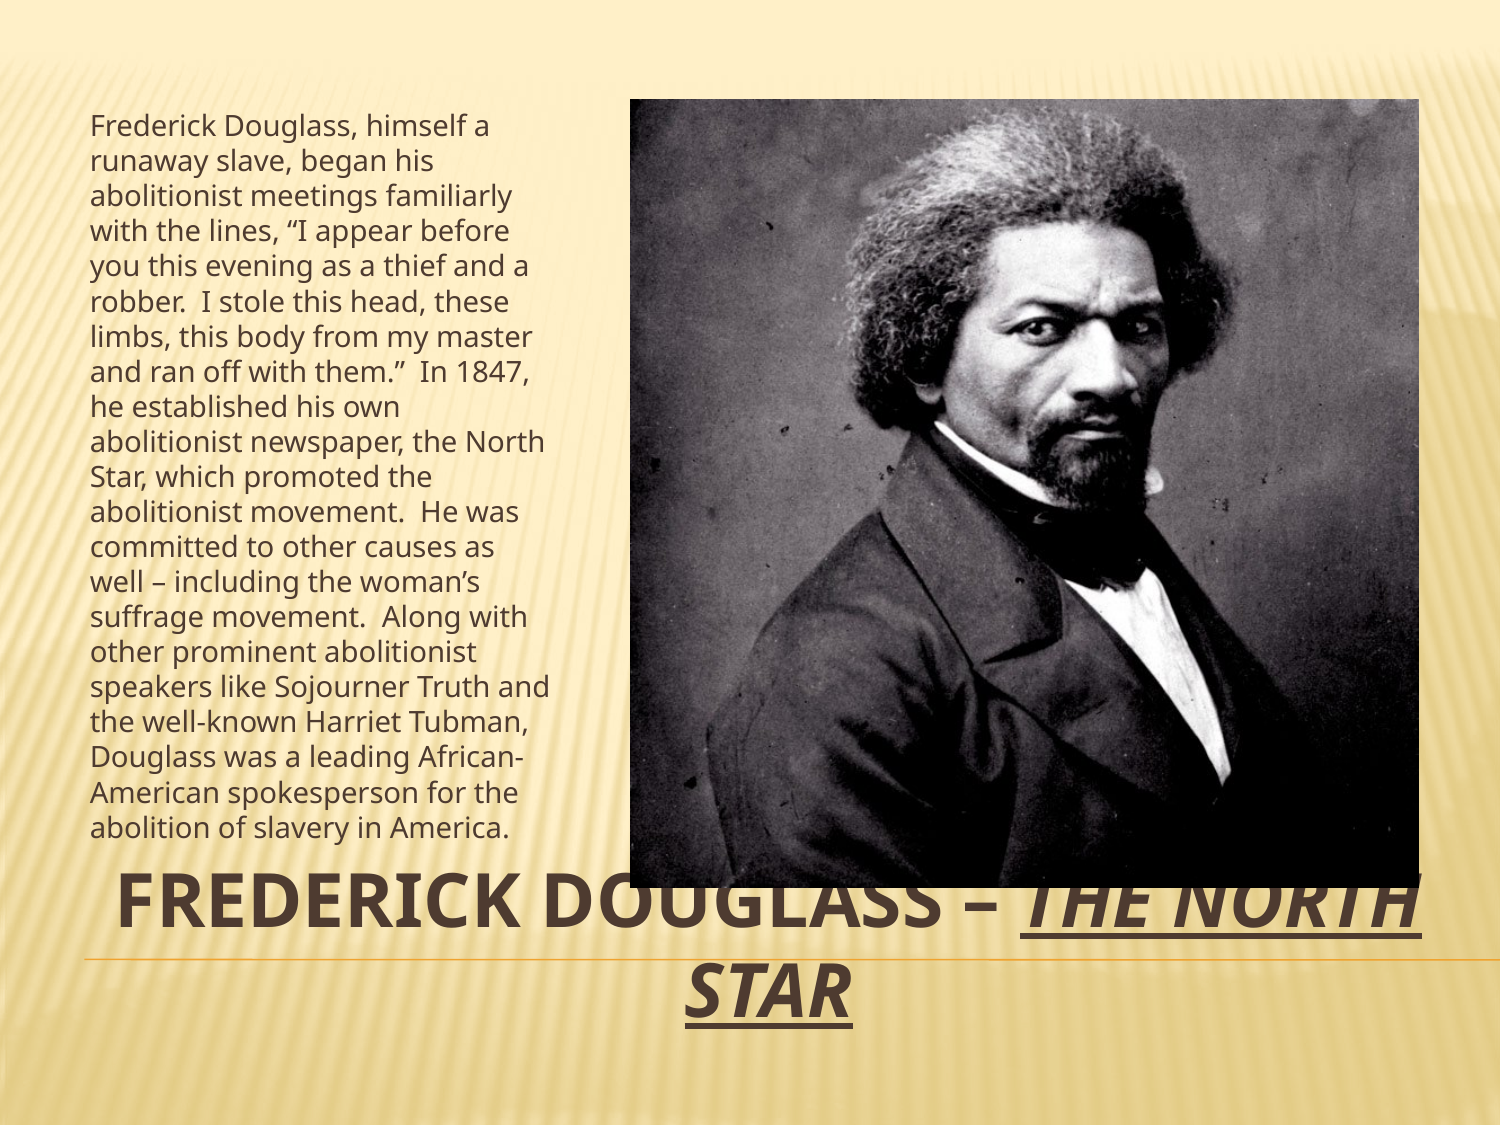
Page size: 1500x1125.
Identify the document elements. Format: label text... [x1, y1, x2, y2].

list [630, 99, 1419, 888]
title Frederick Douglass – The North Star [75, 900, 1463, 986]
list Frederick Douglass, himself a runaway slave, began his abolitionist meetings familiarly with the lines, “I appear before you this evening as a thief and a robber. I stole this head, these limbs, this body from my master and ran off with them.” In 1847, he established his own abolitionist newspaper, the North Star, which promoted the abolitionist movement. He was committed to other causes as well – including the woman’s suffrage movement. Along with other prominent abolitionist speakers like Sojourner Truth and the well-known Harriet Tubman, Douglass was a leading African-American spokesperson for the abolition of slavery in America. [75, 99, 569, 888]
